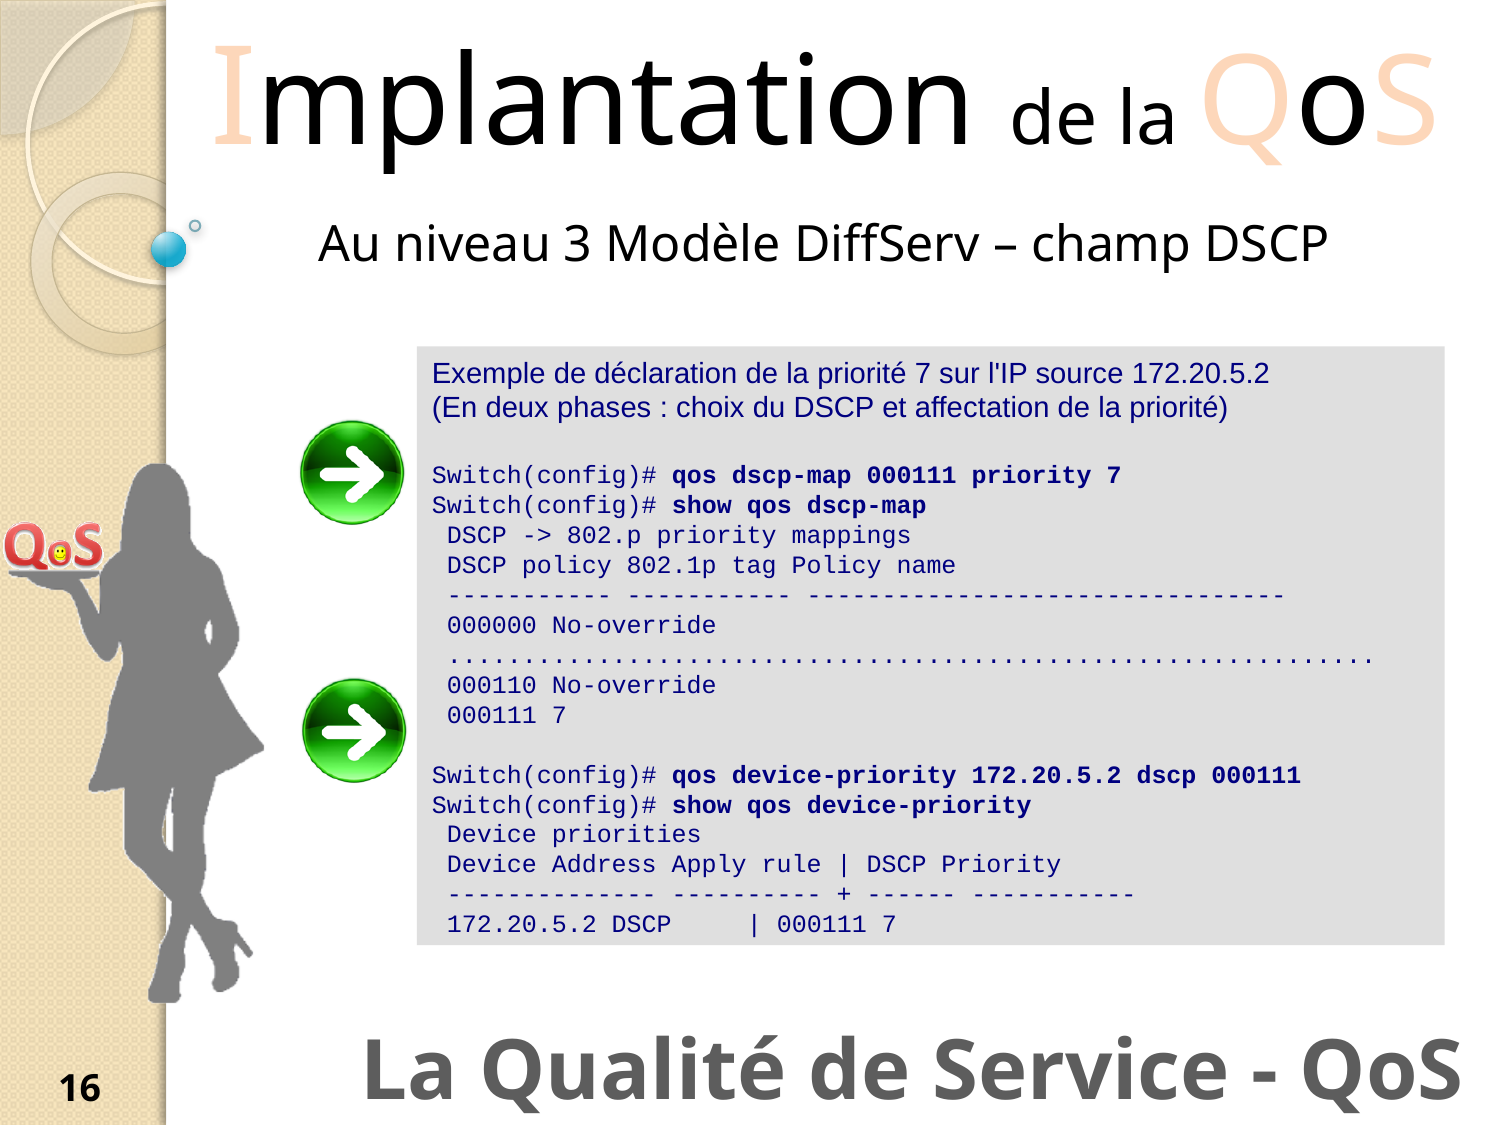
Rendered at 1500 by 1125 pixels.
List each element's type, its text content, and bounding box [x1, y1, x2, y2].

picture [298, 417, 406, 526]
text_box Au niveau 3 Modèle DiffServ – champ DSCP [303, 203, 1346, 279]
picture [299, 676, 408, 785]
picture [2, 462, 266, 1005]
text_box Implantation de la QoS [195, 0, 1456, 180]
text_box Exemple de déclaration de la priorité 7 sur l'IP source 172.20.5.2 (En deux phases : choix du DSCP et affectation de la priorité) Switch(config)# qos dscp-map 000111 priority 7 Switch(config)# show qos dscp-map DSCP -> 802.p priority mappings DSCP policy 802.1p tag Policy name ----------- ----------- -------------------------------- 000000 No-override .............................................................. 000110 No-override 000111 7 Switch(config)# qos device-priority 172.20.5.2 dscp 000111 Switch(config)# show qos device-priority Device priorities Device Address Apply rule | DSCP Priority -------------- ---------- + ------ ----------- 172.20.5.2 DSCP | 000111 7 [416, 346, 1445, 946]
